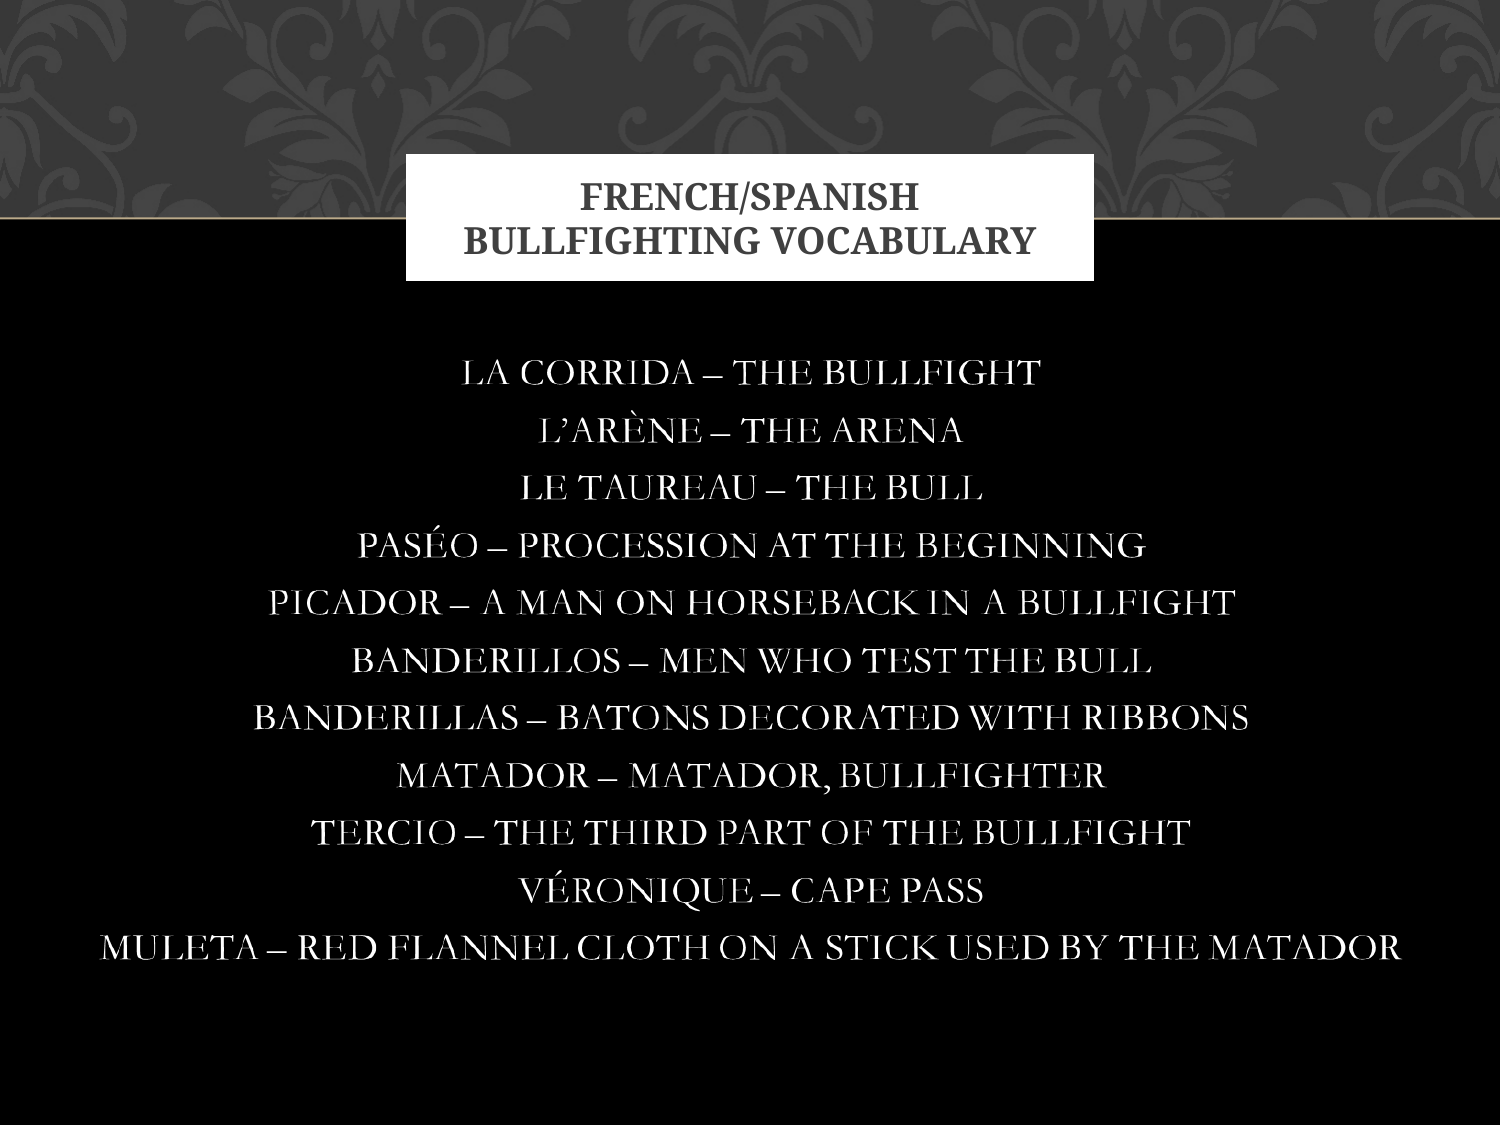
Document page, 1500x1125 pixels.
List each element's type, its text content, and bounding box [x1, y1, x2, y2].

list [74, 338, 1426, 993]
title French/spanish BULLFIGHTING VOCABULARY [406, 154, 1094, 281]
